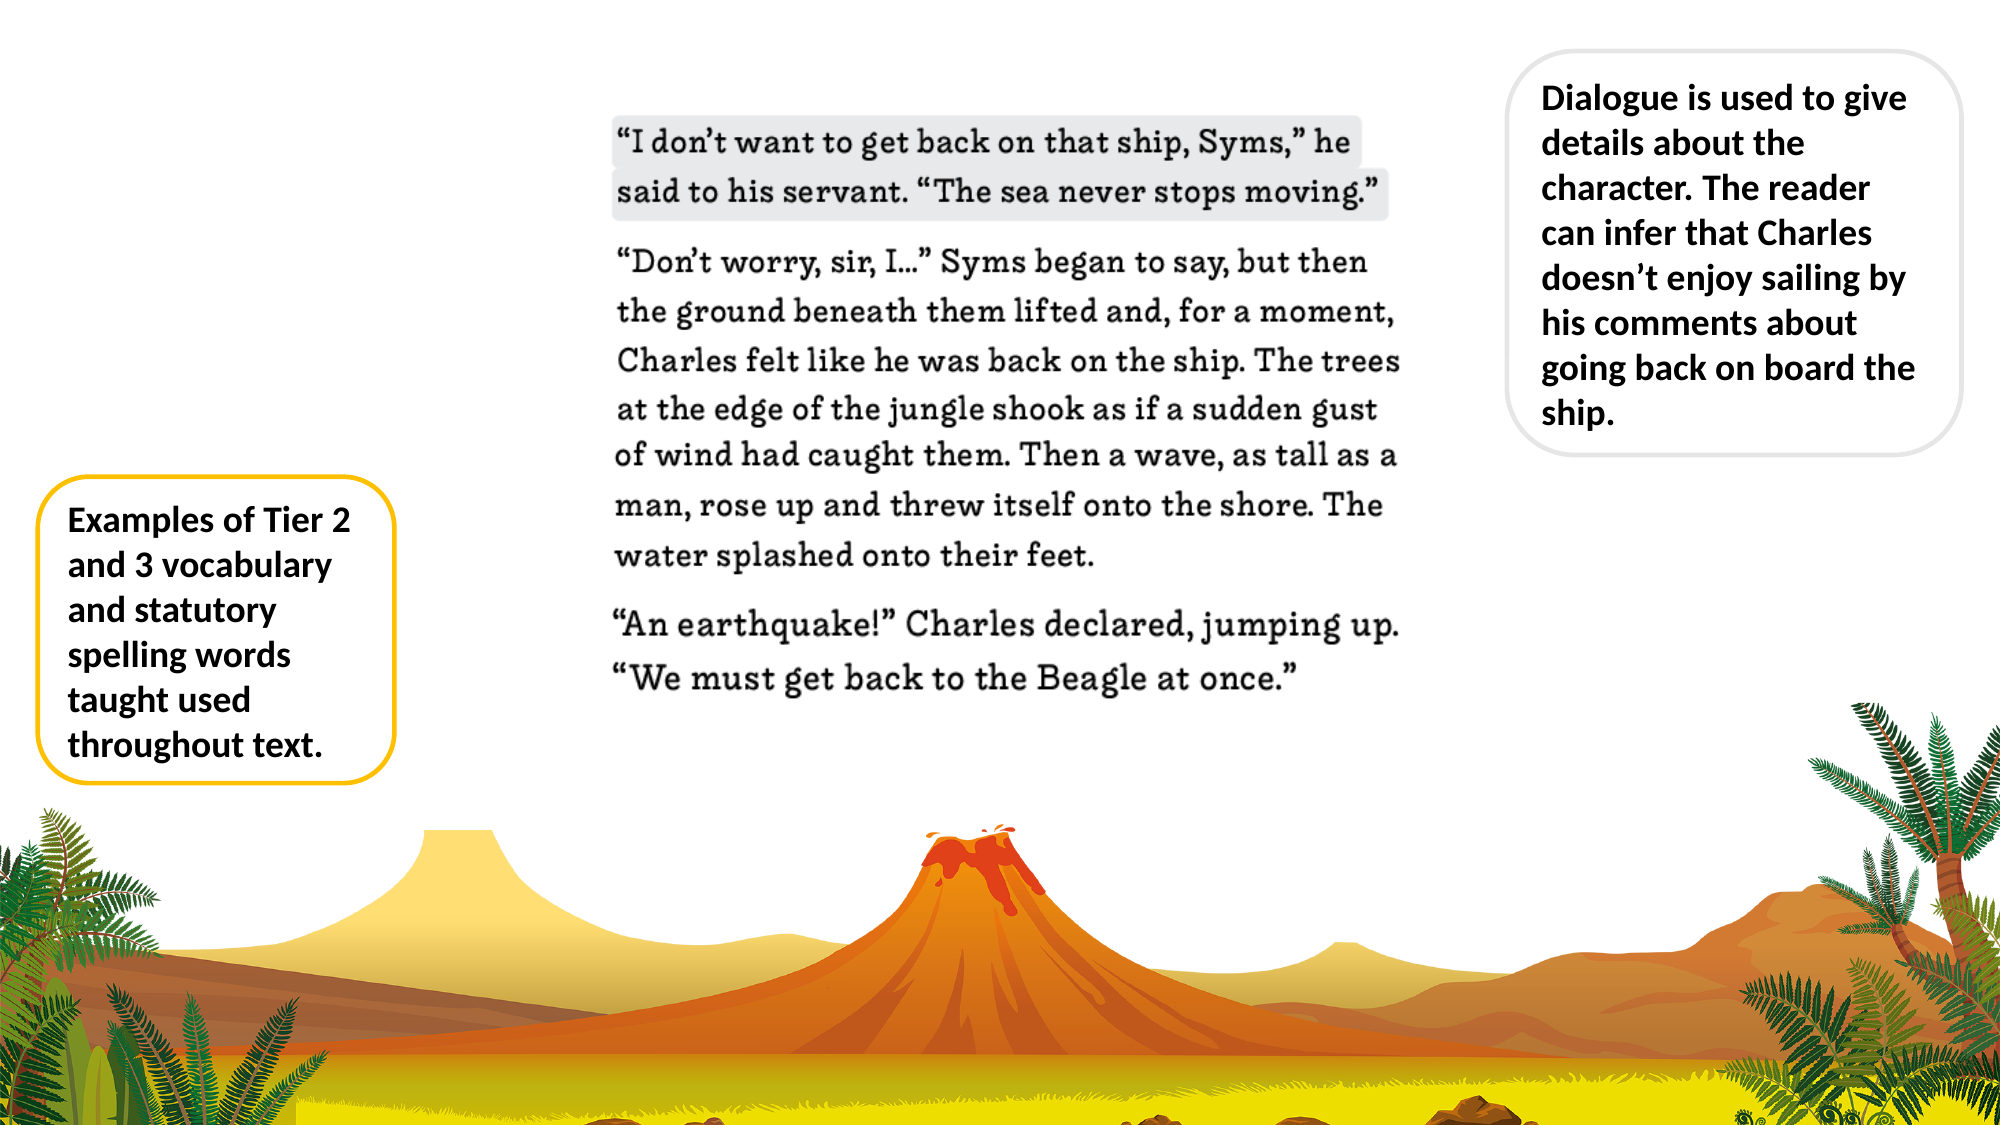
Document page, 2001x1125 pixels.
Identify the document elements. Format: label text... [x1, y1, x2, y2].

text_box Dialogue is used to give details about the character. The reader can infer that Charles doesn’t enjoy sailing by his comments about going back on board the ship. [1505, 49, 1963, 399]
picture [0, 103, 2000, 1125]
